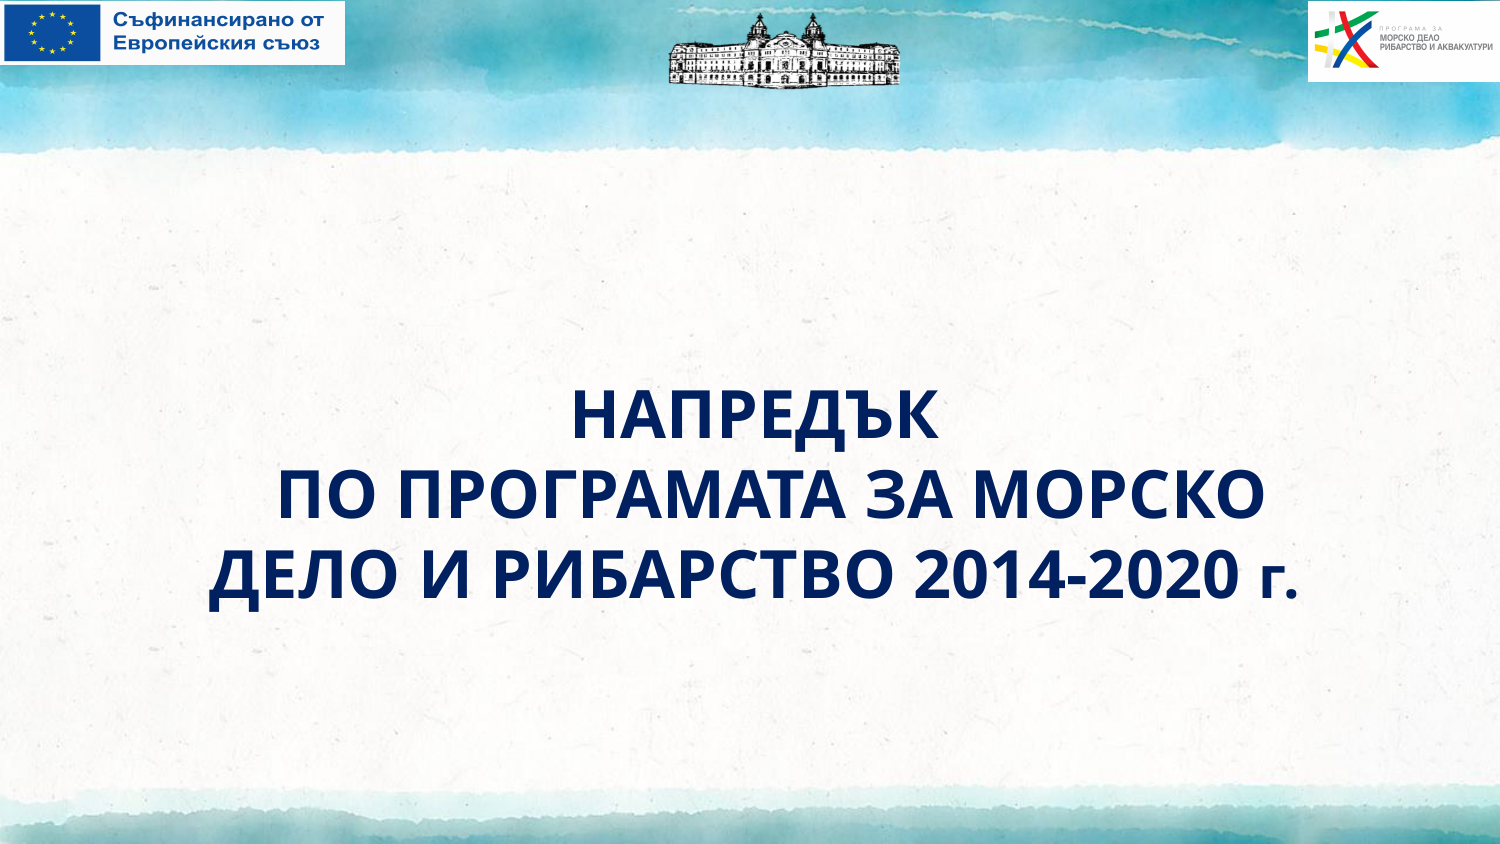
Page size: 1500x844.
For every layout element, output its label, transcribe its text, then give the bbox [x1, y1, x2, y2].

picture [0, 0, 1500, 844]
list НАПРЕДЪК ПО ПРОГРАМАТА ЗА МОРСКО ДЕЛО И РИБАРСТВО 2014-2020 г. [153, 196, 1374, 785]
